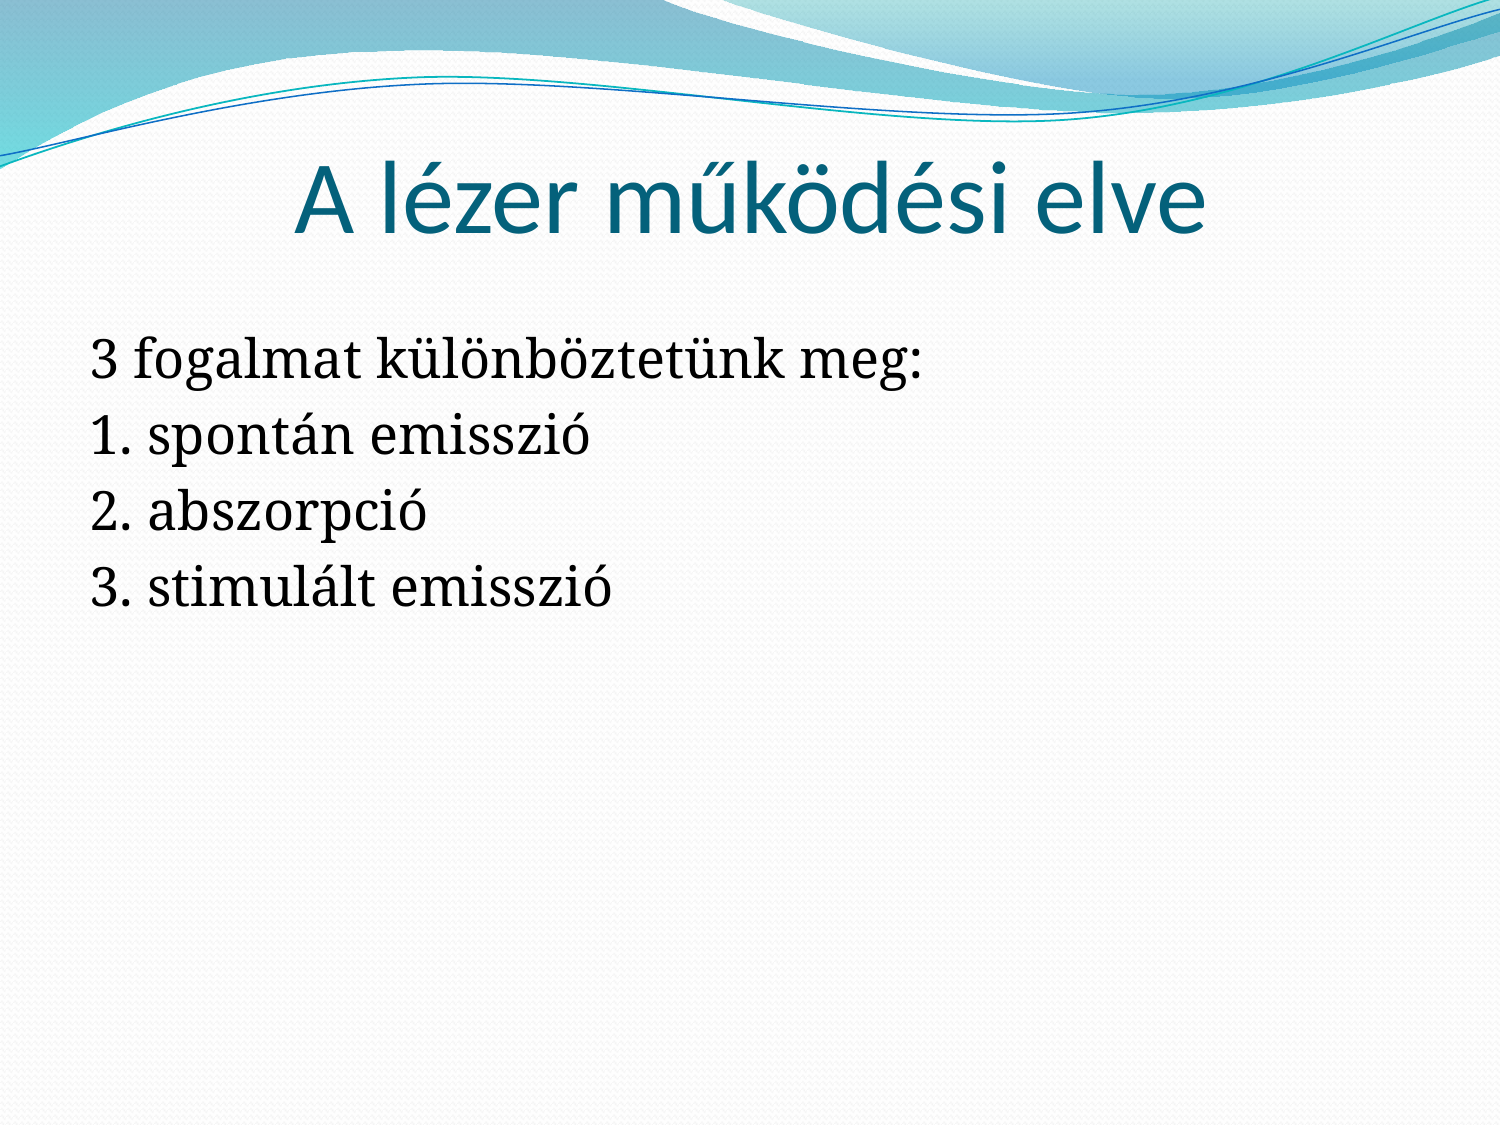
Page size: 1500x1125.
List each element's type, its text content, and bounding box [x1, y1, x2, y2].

list 3 fogalmat különböztetünk meg: 1. spontán emisszió 2. abszorpció 3. stimulált emisszió [75, 317, 1425, 1038]
title A lézer működési elve [76, 66, 1427, 254]
